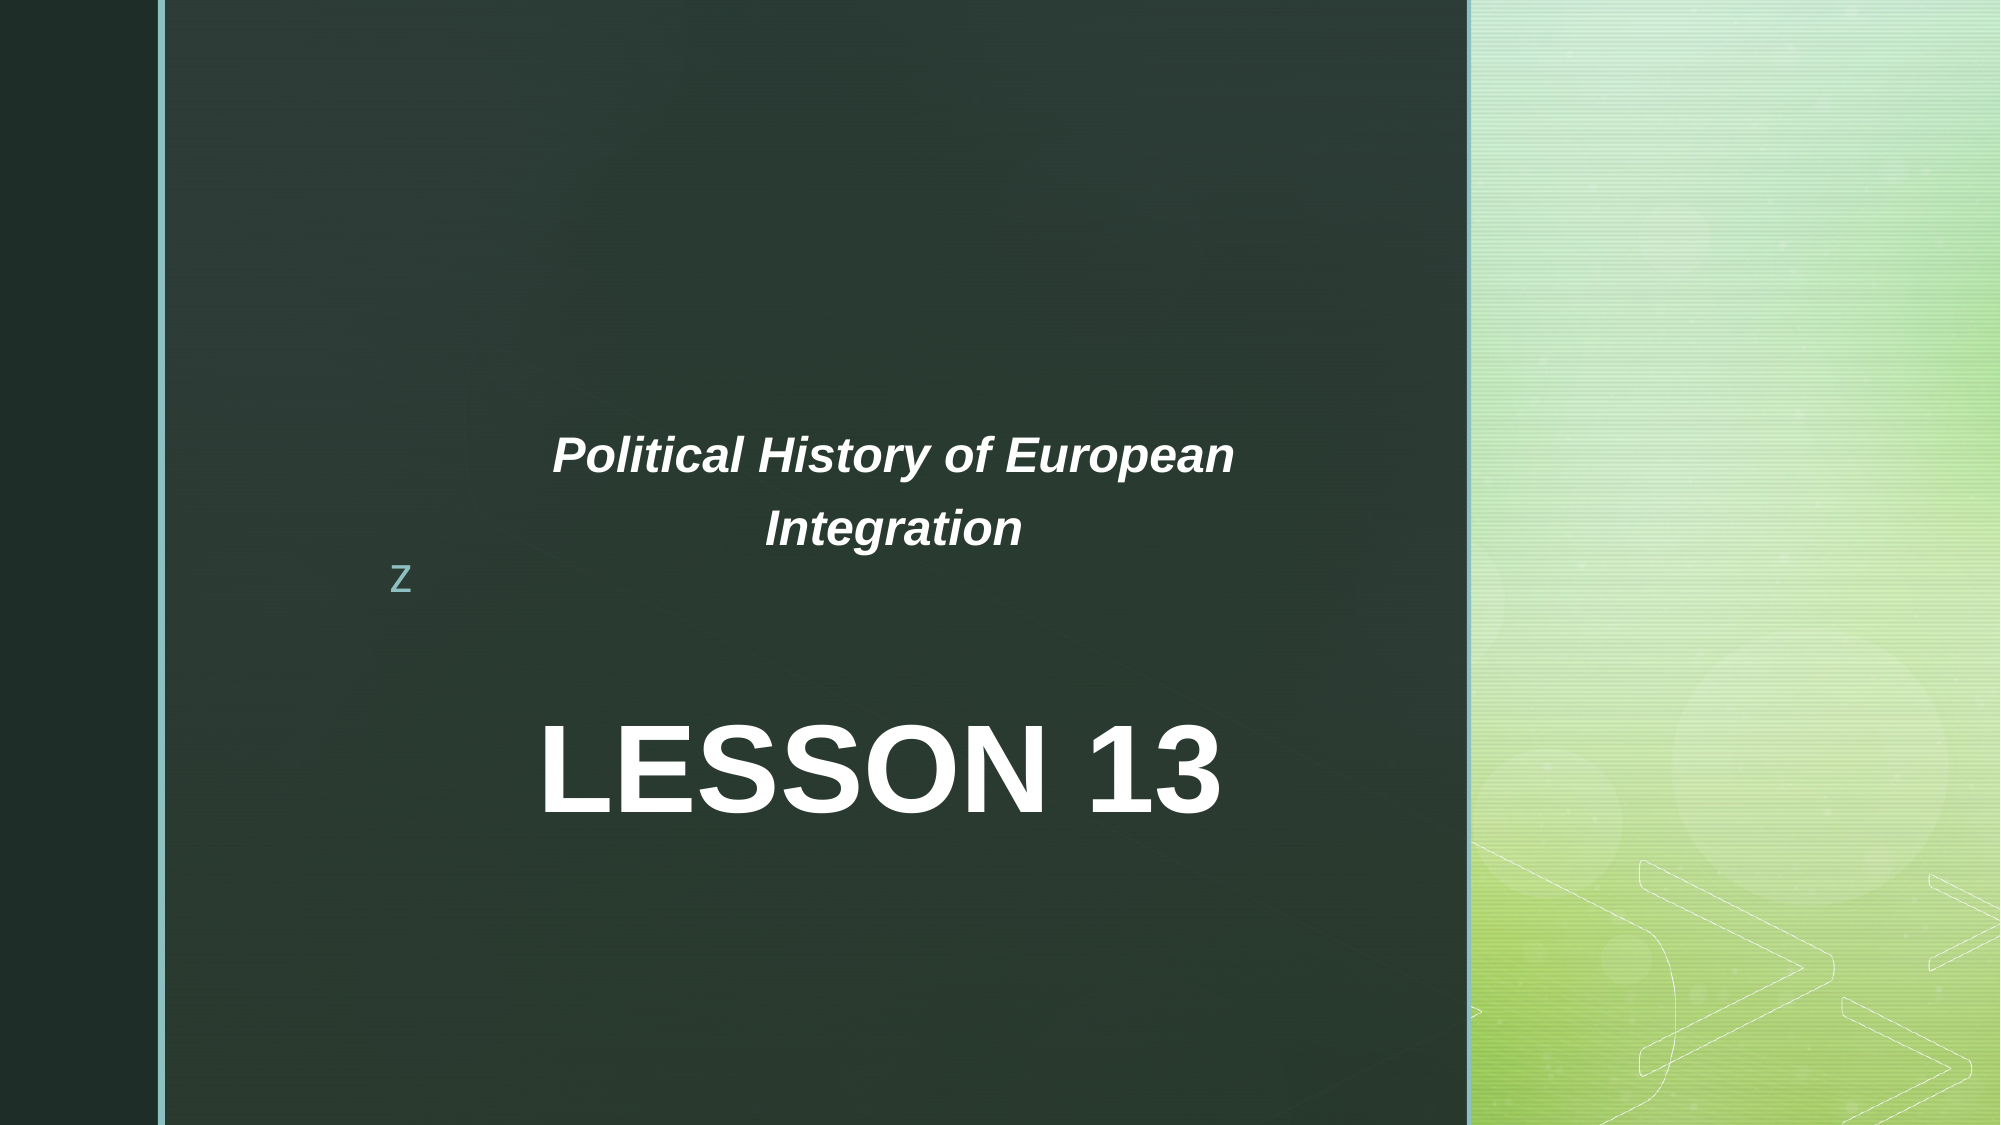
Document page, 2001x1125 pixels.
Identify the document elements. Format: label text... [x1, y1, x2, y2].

title LESSON 13 [428, 562, 1334, 935]
picture [1472, 0, 2001, 1125]
subtitle Political History of European Integration [454, 372, 1334, 563]
